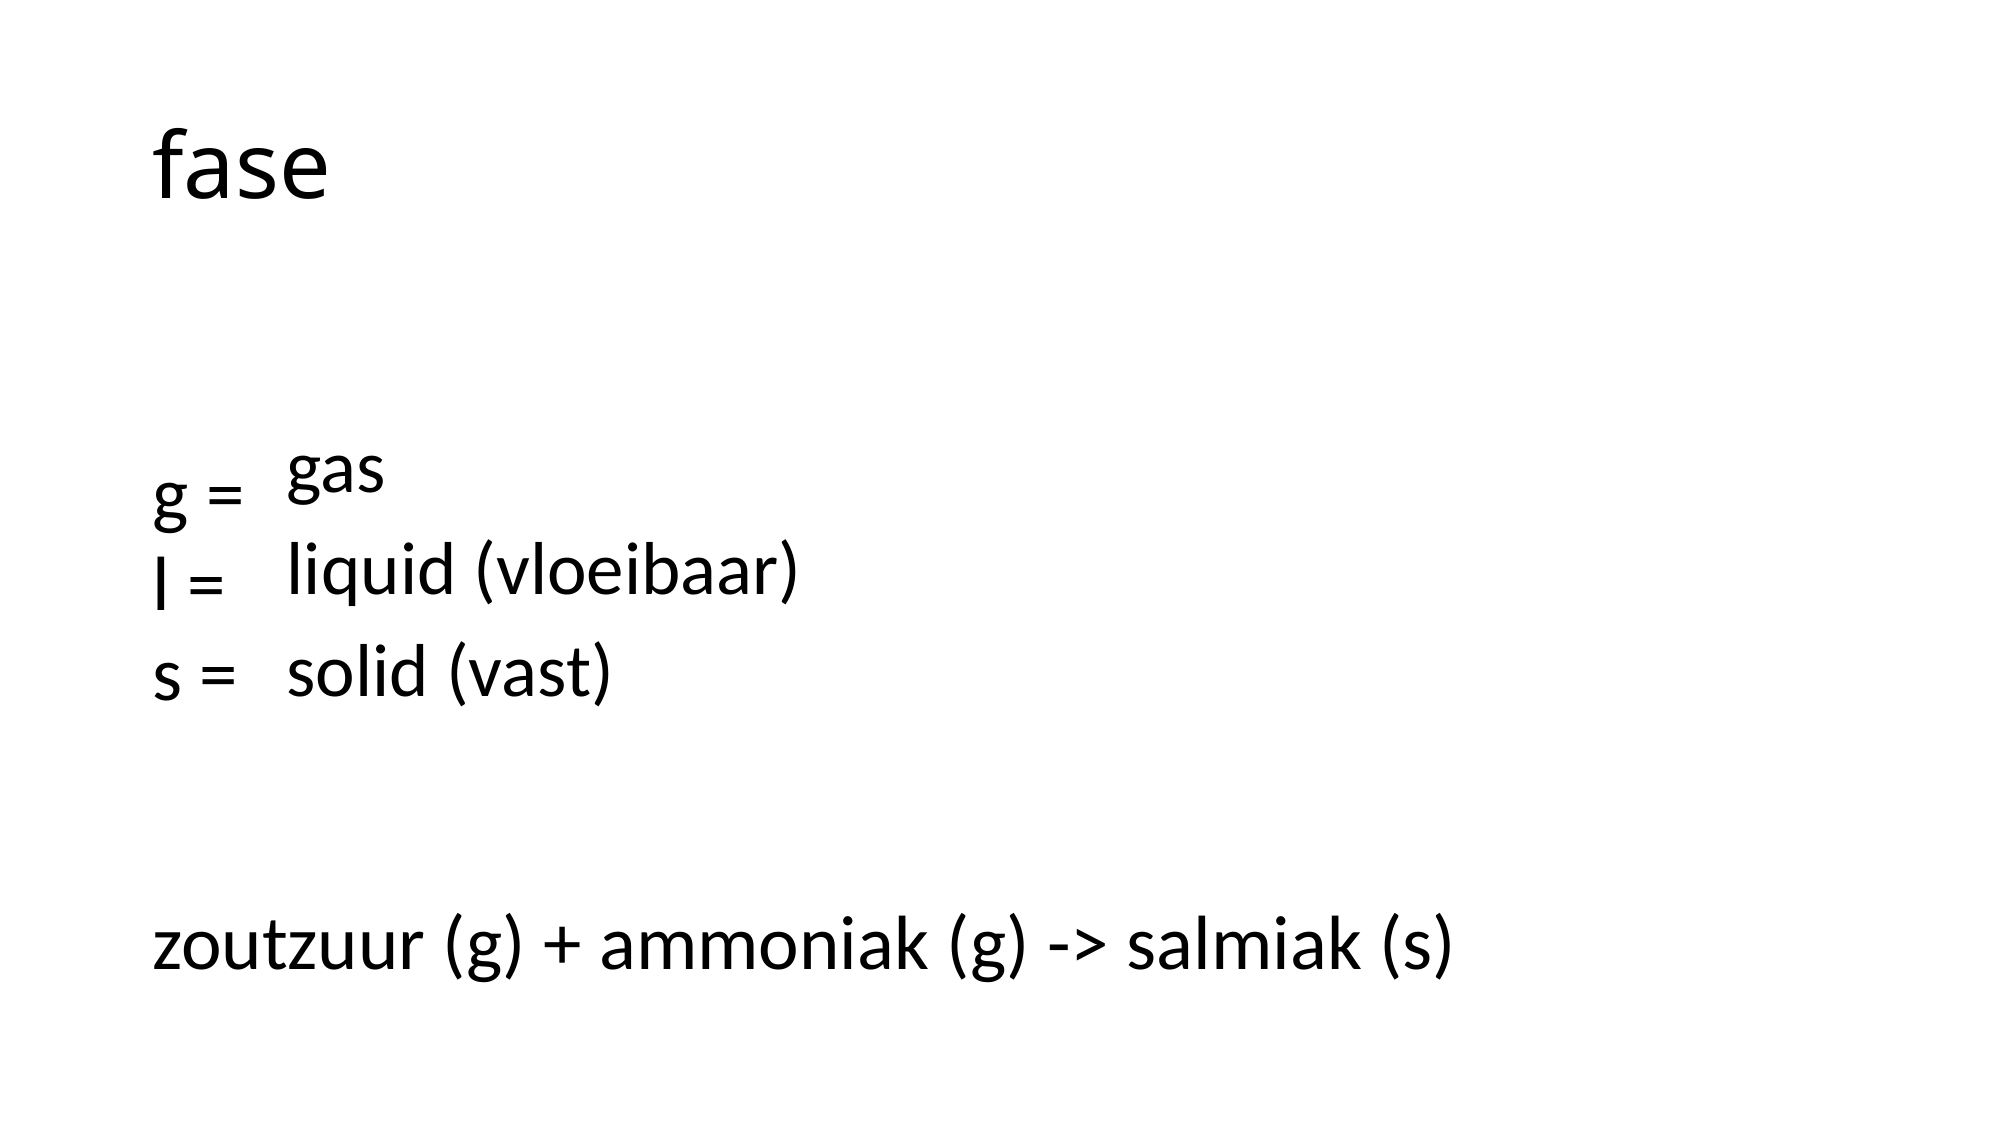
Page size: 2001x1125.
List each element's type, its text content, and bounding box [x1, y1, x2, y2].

title fase [137, 59, 1863, 278]
text_box gas liquid (vloeibaar) solid (vast) [271, 329, 1061, 859]
list g = l = s = zoutzuur (g) + ammoniak (g) -> salmiak (s) [137, 299, 1729, 1014]
